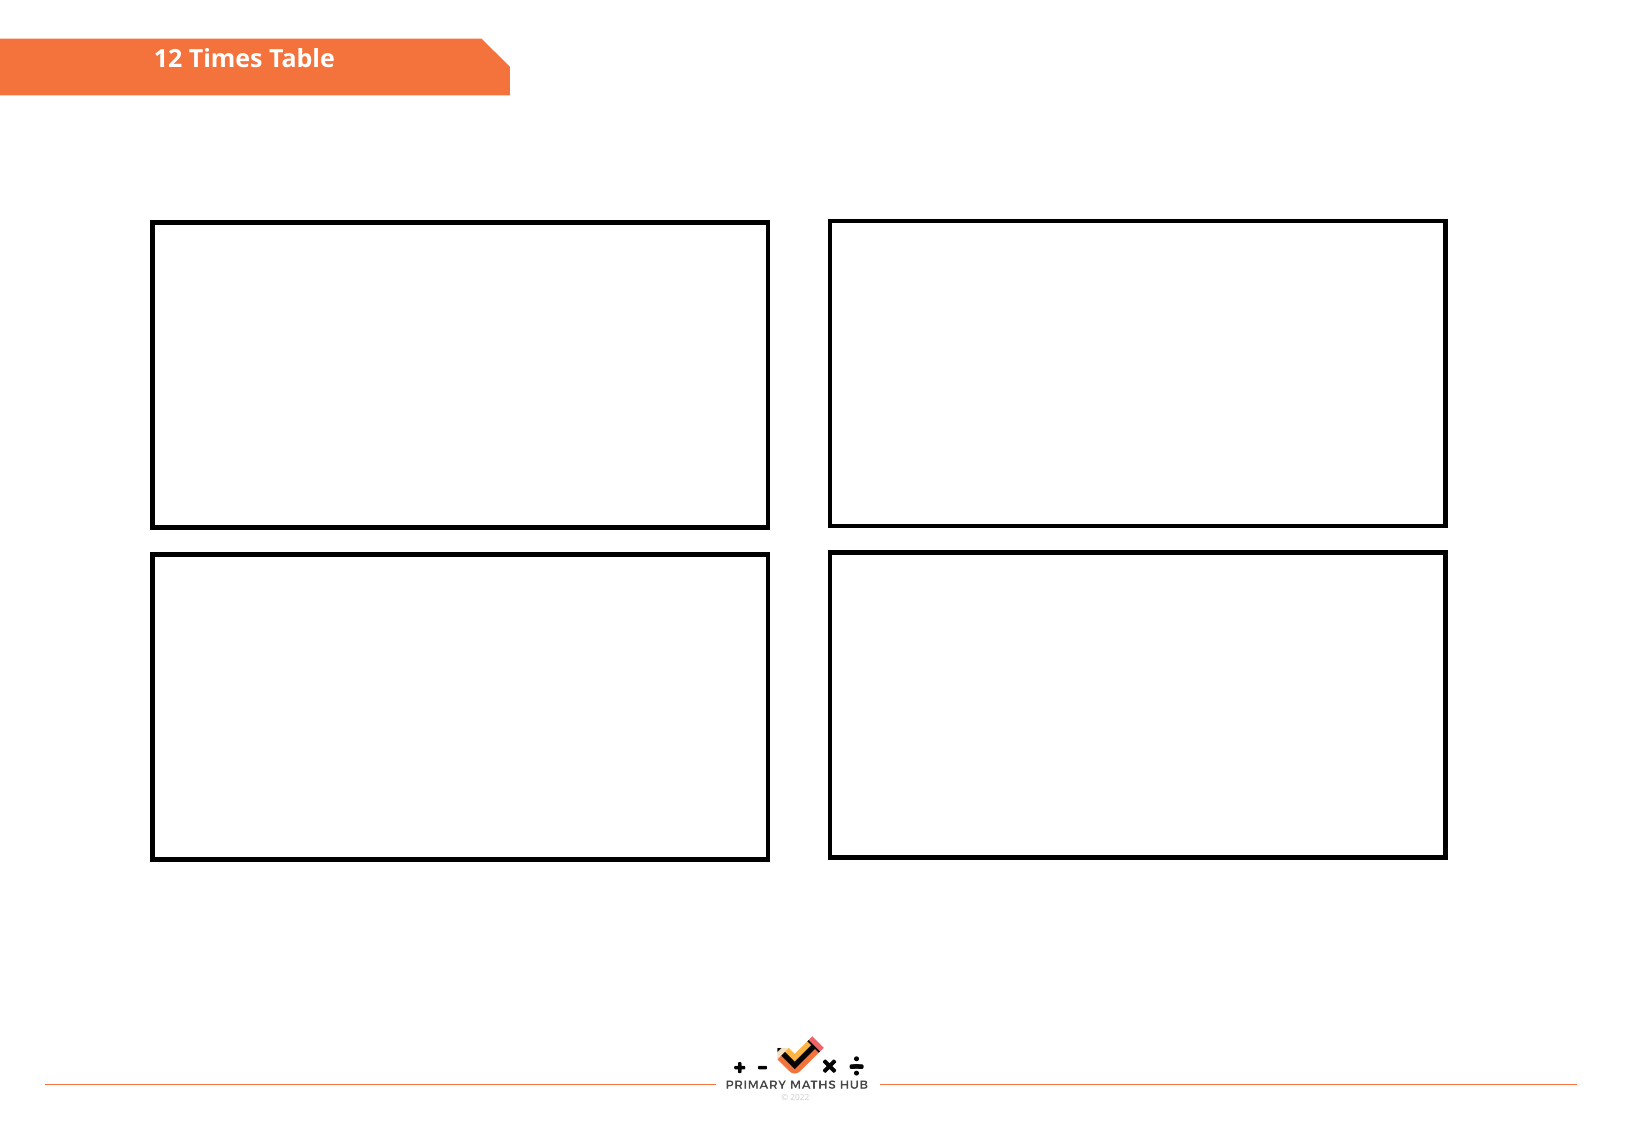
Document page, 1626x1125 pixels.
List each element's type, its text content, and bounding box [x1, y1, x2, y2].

text_box [151, 222, 769, 529]
text_box 12 Times Table [0, 37, 511, 97]
text_box [151, 553, 769, 860]
text_box [829, 220, 1447, 527]
text_box © 2022 [720, 1084, 870, 1110]
text_box [829, 552, 1447, 859]
picture [722, 1034, 872, 1094]
